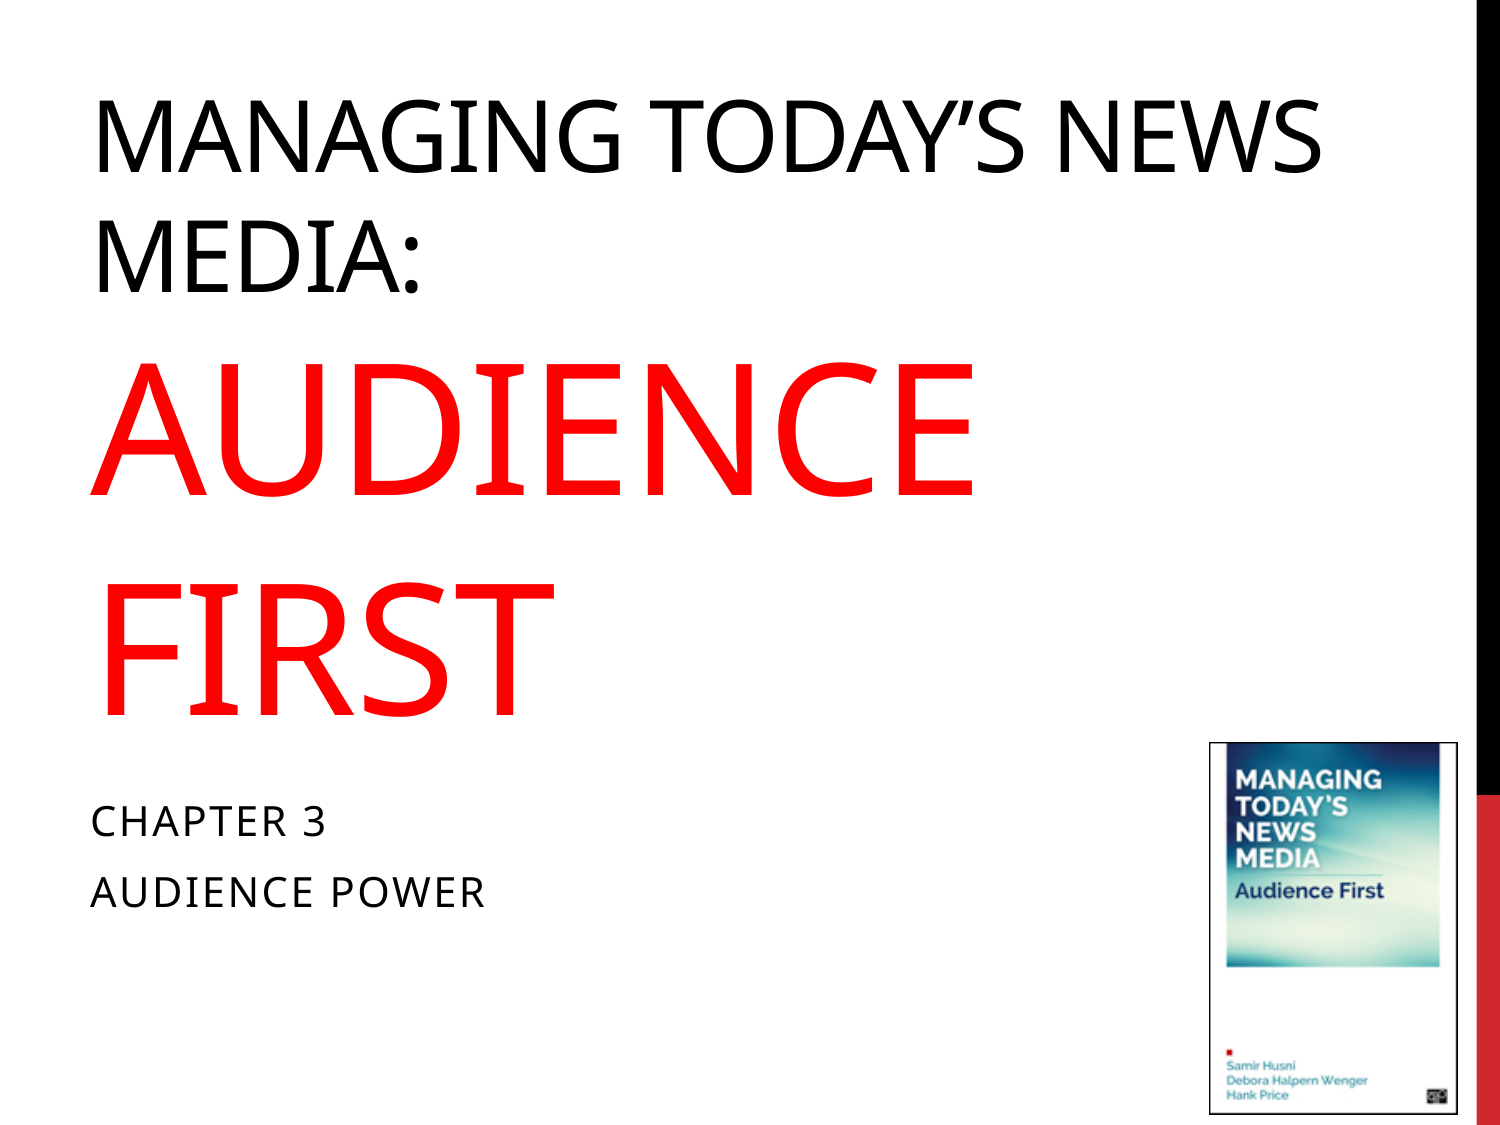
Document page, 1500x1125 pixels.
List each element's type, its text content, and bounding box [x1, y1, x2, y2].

subtitle Chapter 3 Audience Power [75, 787, 1200, 938]
picture [1208, 742, 1458, 1115]
title Managing Today’s News Media: Audience First [75, 37, 1350, 788]
